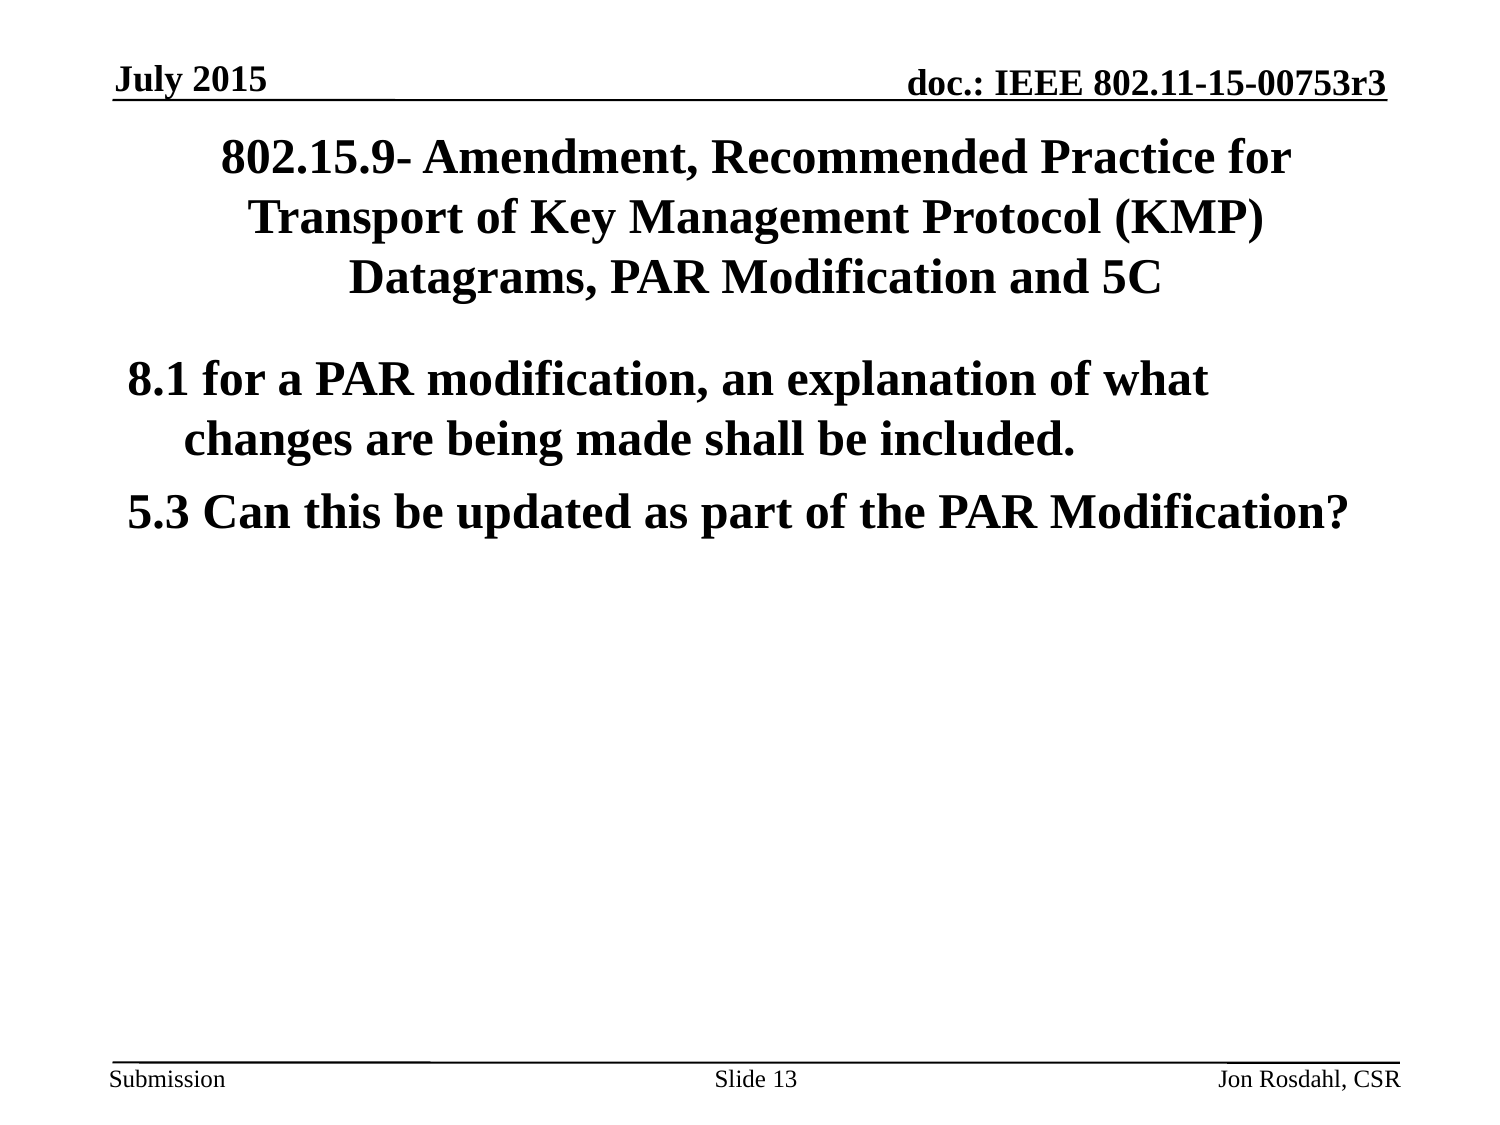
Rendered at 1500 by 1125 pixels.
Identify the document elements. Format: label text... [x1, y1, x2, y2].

list 8.1 for a PAR modification, an explanation of what changes are being made shall be included. 5.3 Can this be updated as part of the PAR Modification? [111, 337, 1388, 1000]
footer Jon Rosdahl, CSR [878, 1061, 1402, 1093]
slide_number Slide 13 [712, 1061, 800, 1123]
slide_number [114, 54, 423, 100]
title 802.15.9- Amendment, Recommended Practice for Transport of Key Management Protocol (KMP) Datagrams, PAR Modification and 5C [112, 112, 1400, 315]
